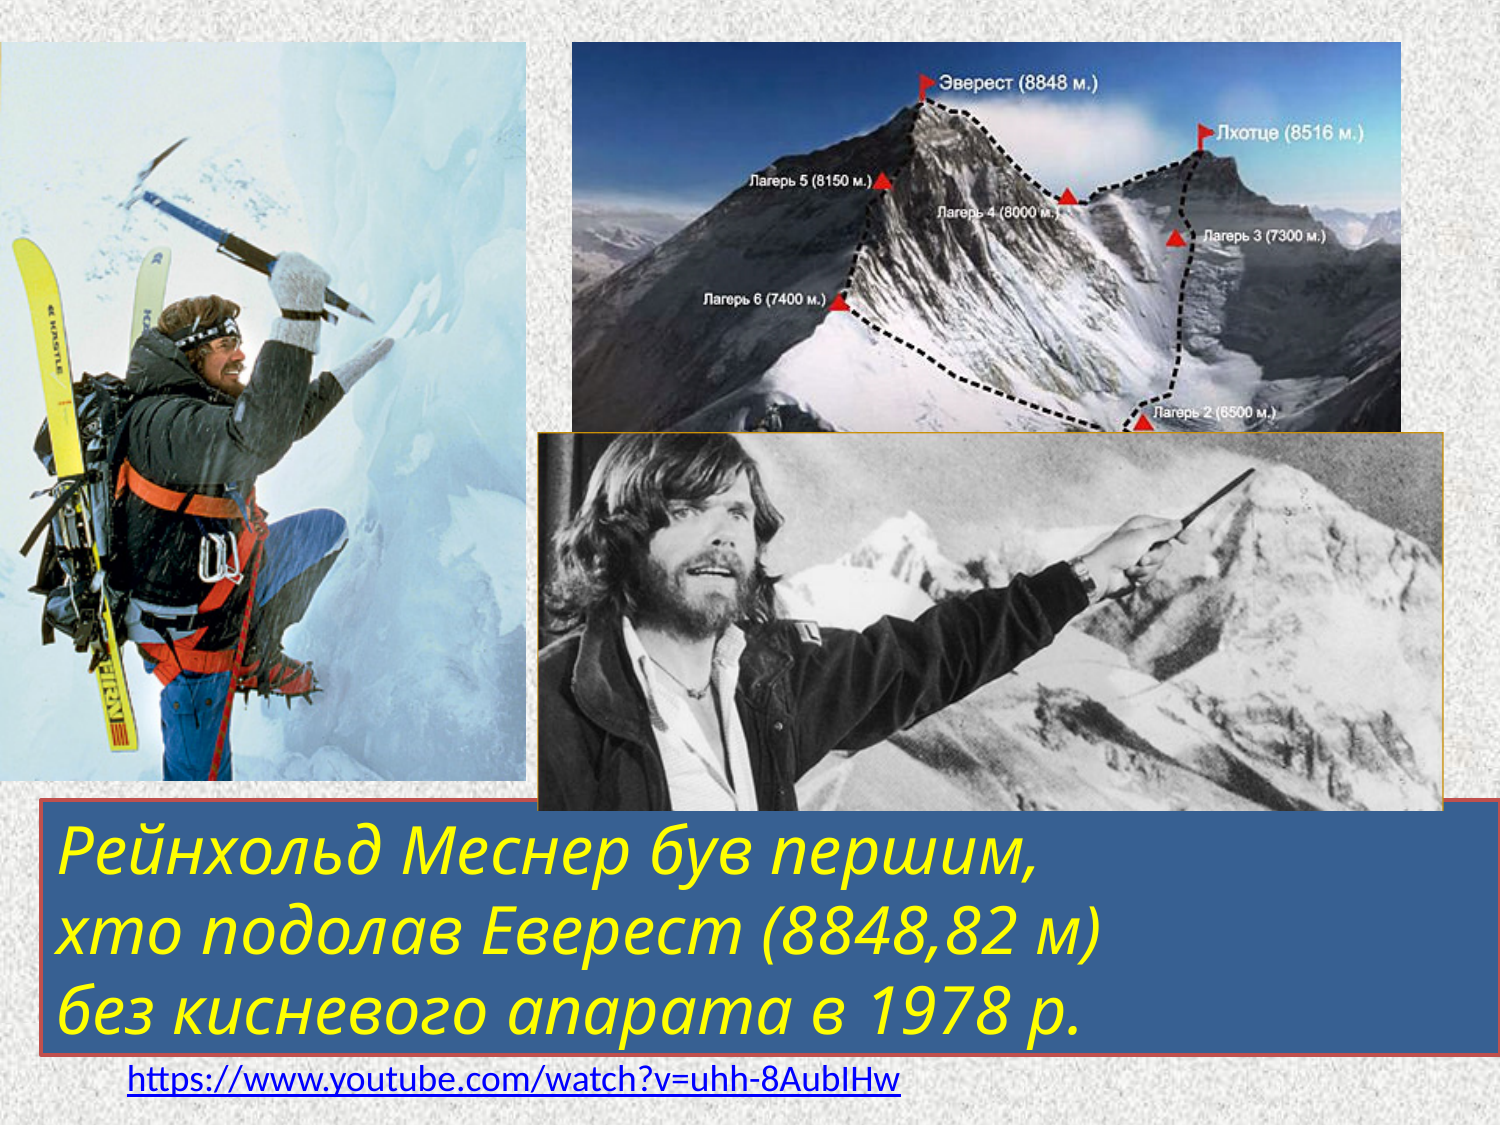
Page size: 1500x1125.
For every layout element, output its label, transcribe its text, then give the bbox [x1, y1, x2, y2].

picture [0, 0, 1500, 1125]
picture [1114, 1057, 1500, 1125]
text_box https://www.youtube.com/watch?v=uhh-8AubIHw [112, 1046, 1114, 1125]
text_box Рейнхольд Меснер був першим, хто подолав Еверест (8848,82 м) без кисневого апарата в 1978 р. [39, 798, 1500, 1057]
